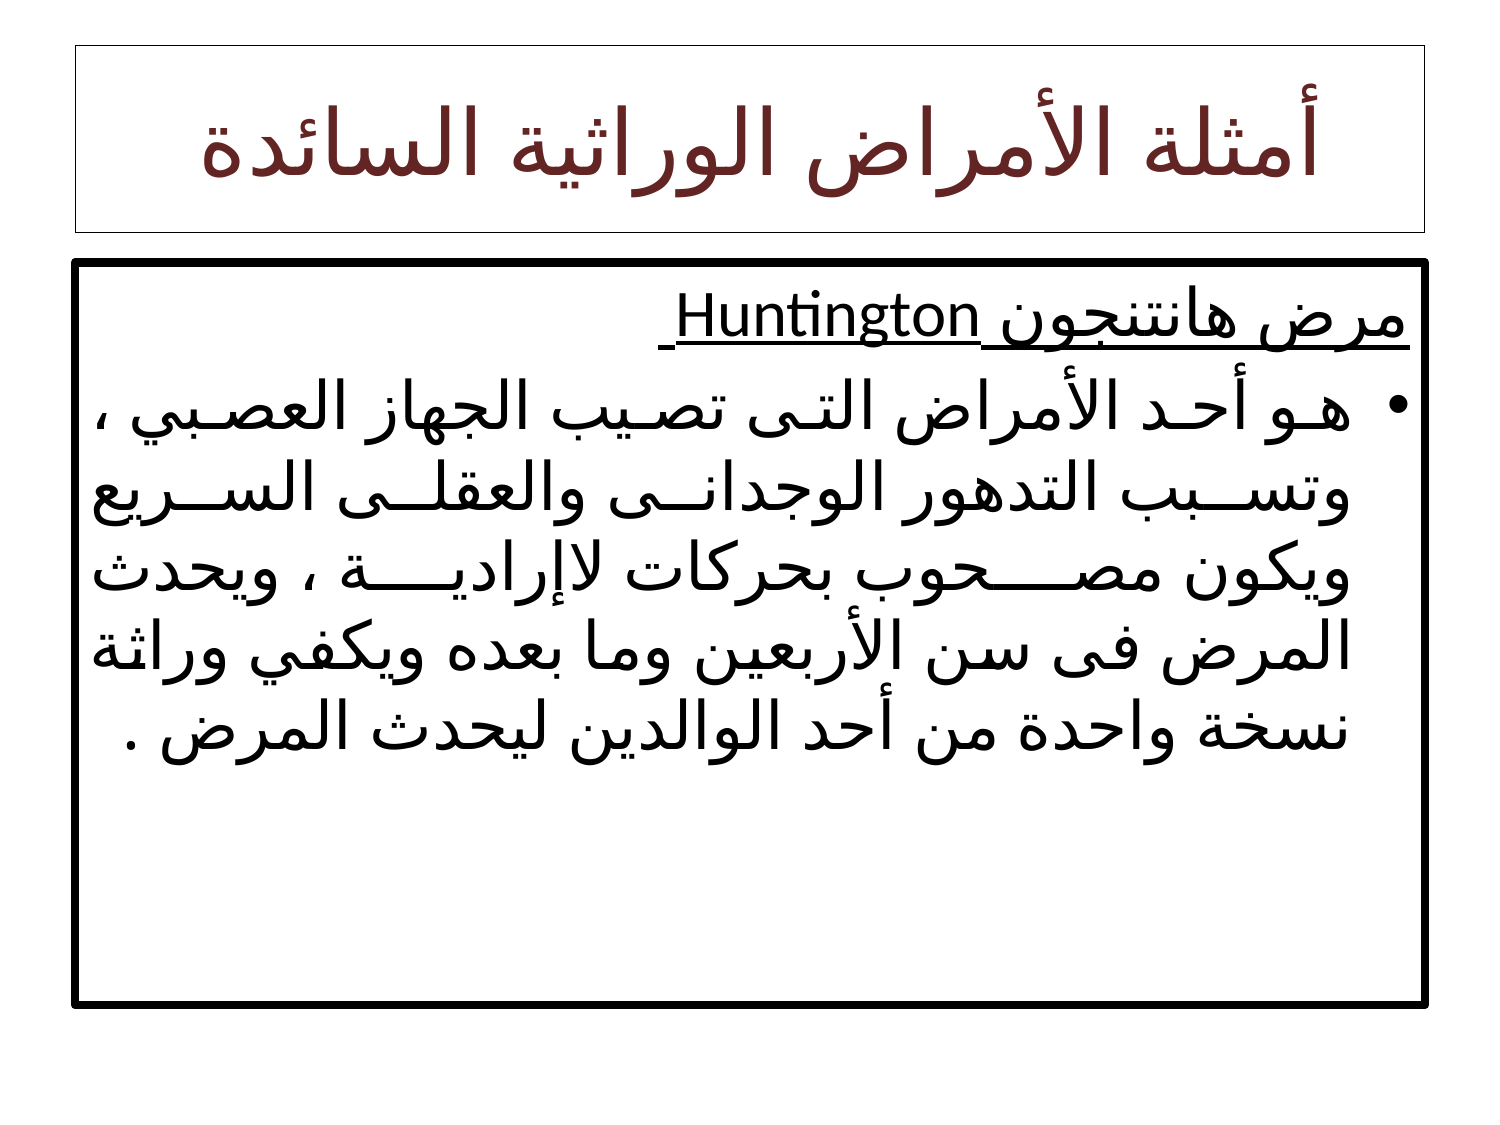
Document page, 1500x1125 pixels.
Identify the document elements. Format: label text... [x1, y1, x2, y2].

title أمثلة الأمراض الوراثية السائدة [75, 45, 1425, 233]
list مرض هانتنجون Huntington هو أحد الأمراض التى تصيب الجهاز العصبي ، وتسبب التدهور الوجدانى والعقلى السريع ويكون مصحوب بحركات لاإرادية ، ويحدث المرض فى سن الأربعين وما بعده ويكفي وراثة نسخة واحدة من أحد الوالدين ليحدث المرض . [75, 262, 1425, 1005]
